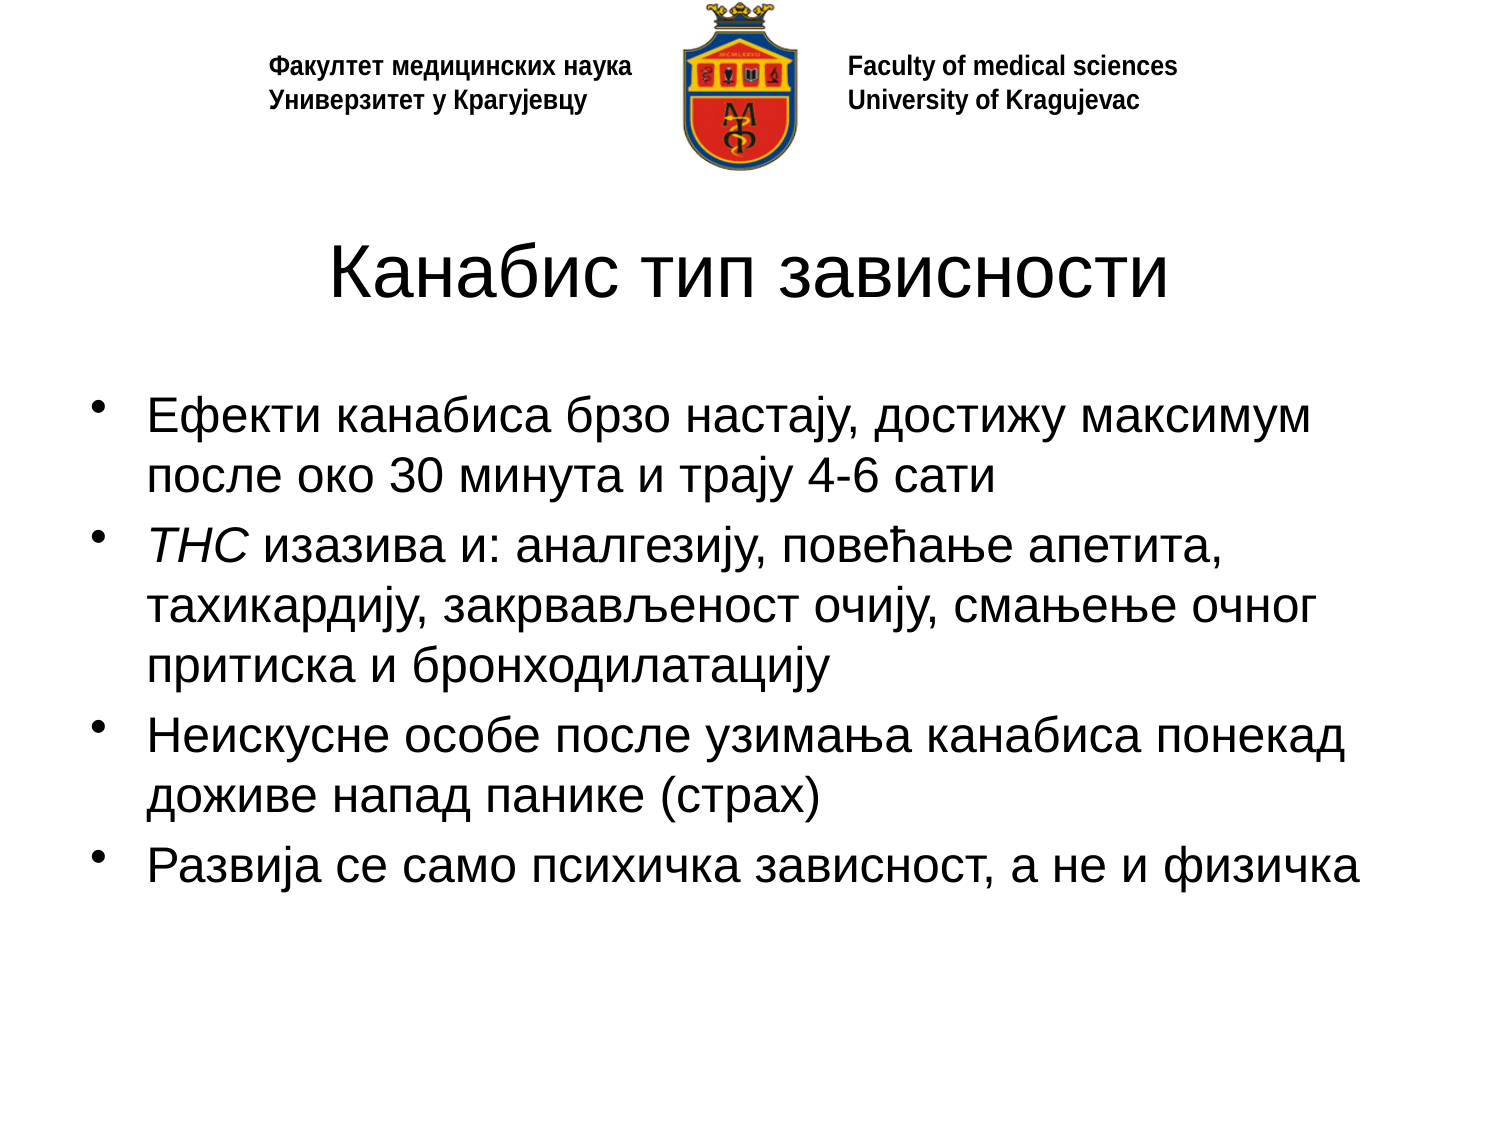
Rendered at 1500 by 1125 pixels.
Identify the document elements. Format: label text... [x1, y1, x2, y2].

title Канабис тип зависности [74, 173, 1426, 362]
list Ефекти канабиса брзо настају, достижу максимум после око 30 минута и трају 4-6 сати THC изазива и: аналгезију, повећање апетита, тахикардију, закрвављеност очију, смањење очног притиска и бронходилатацију Неискусне особе после узимања канабиса понекад доживе напад панике (страх) Развија се само психичка зависност, а не и физичка [74, 374, 1426, 1118]
